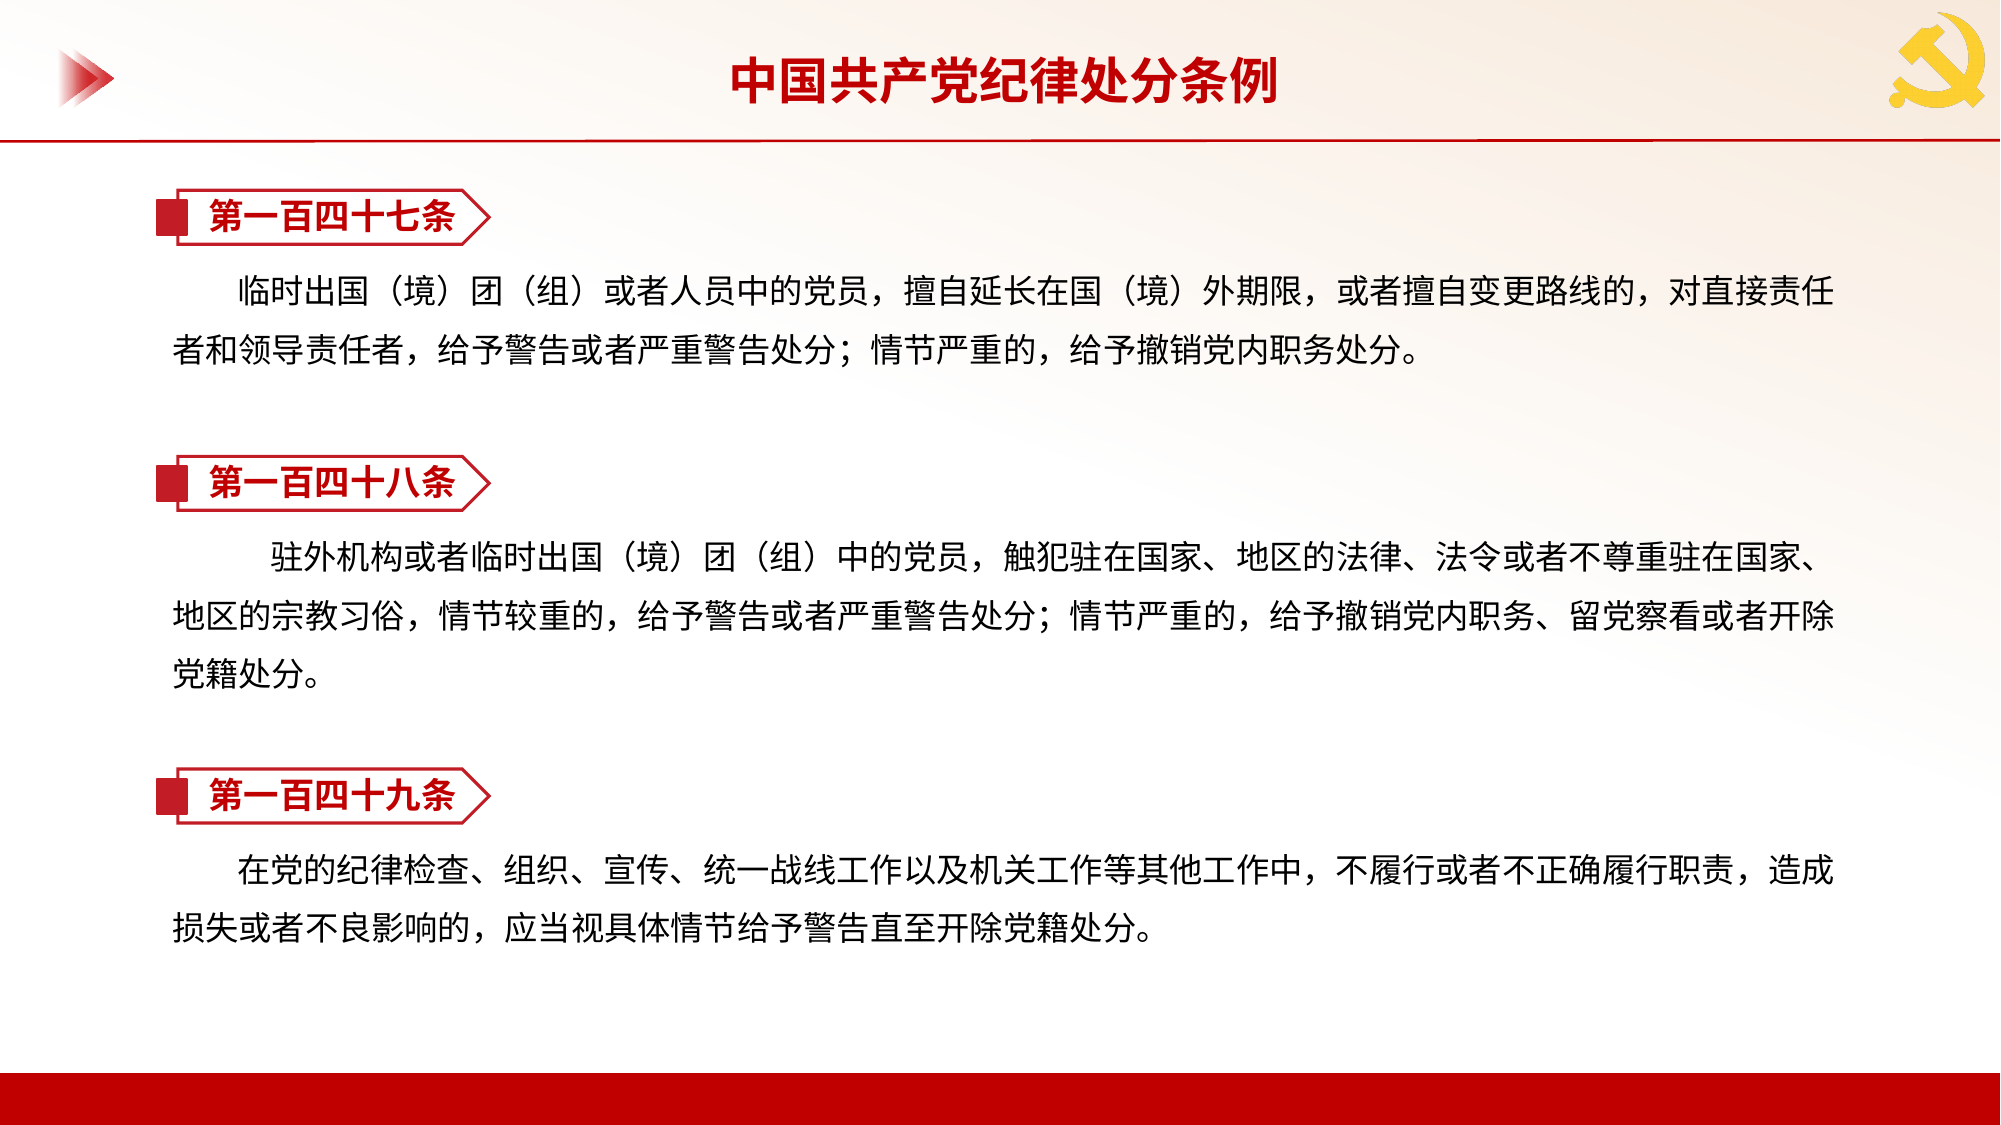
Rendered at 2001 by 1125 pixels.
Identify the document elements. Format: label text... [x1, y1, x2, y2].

picture [1889, 12, 1985, 108]
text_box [156, 453, 490, 511]
text_box 驻外机构或者临时出国（境）团（组）中的党员，触犯驻在国家、地区的法律、法令或者不尊重驻在国家、地区的宗教习俗，情节较重的，给予警告或者严重警告处分；情节严重的，给予撤销党内职务、留党察看或者开除党籍处分。 [157, 510, 1850, 592]
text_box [156, 765, 490, 824]
text_box [0, 1072, 2000, 1125]
text_box 在党的纪律检查、组织、宣传、统一战线工作以及机关工作等其他工作中，不履行或者不正确履行职责，造成损失或者不良影响的，应当视具体情节给予警告直至开除党籍处分。 [157, 823, 1850, 905]
text_box 临时出国（境）团（组）或者人员中的党员，擅自延长在国（境）外期限，或者擅自变更路线的，对直接责任者和领导责任者，给予警告或者严重警告处分；情节严重的，给予撤销党内职务处分。 [157, 244, 1850, 326]
text_box 中国共产党纪律处分条例 [303, 29, 1705, 117]
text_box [156, 187, 490, 245]
